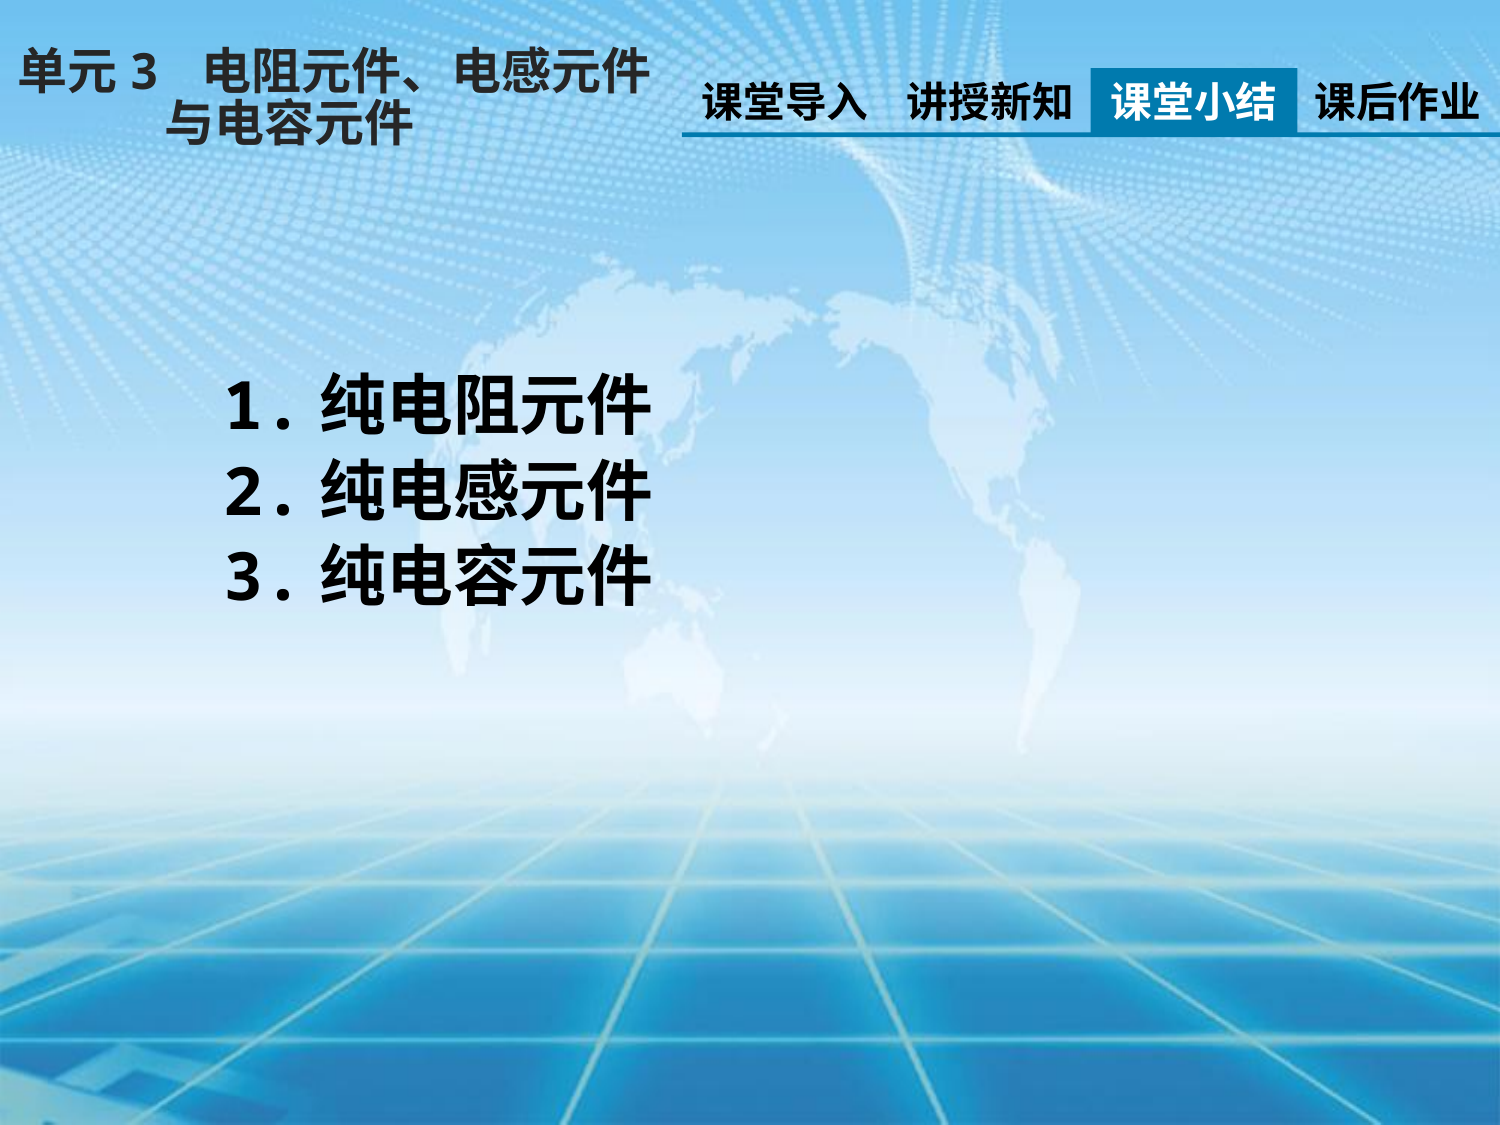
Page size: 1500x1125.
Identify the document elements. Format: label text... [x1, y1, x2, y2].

text_box 1.纯电阻元件 2.纯电感元件 3.纯电容元件 [208, 364, 1284, 759]
picture [0, 0, 1500, 1125]
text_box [2, 39, 1500, 160]
